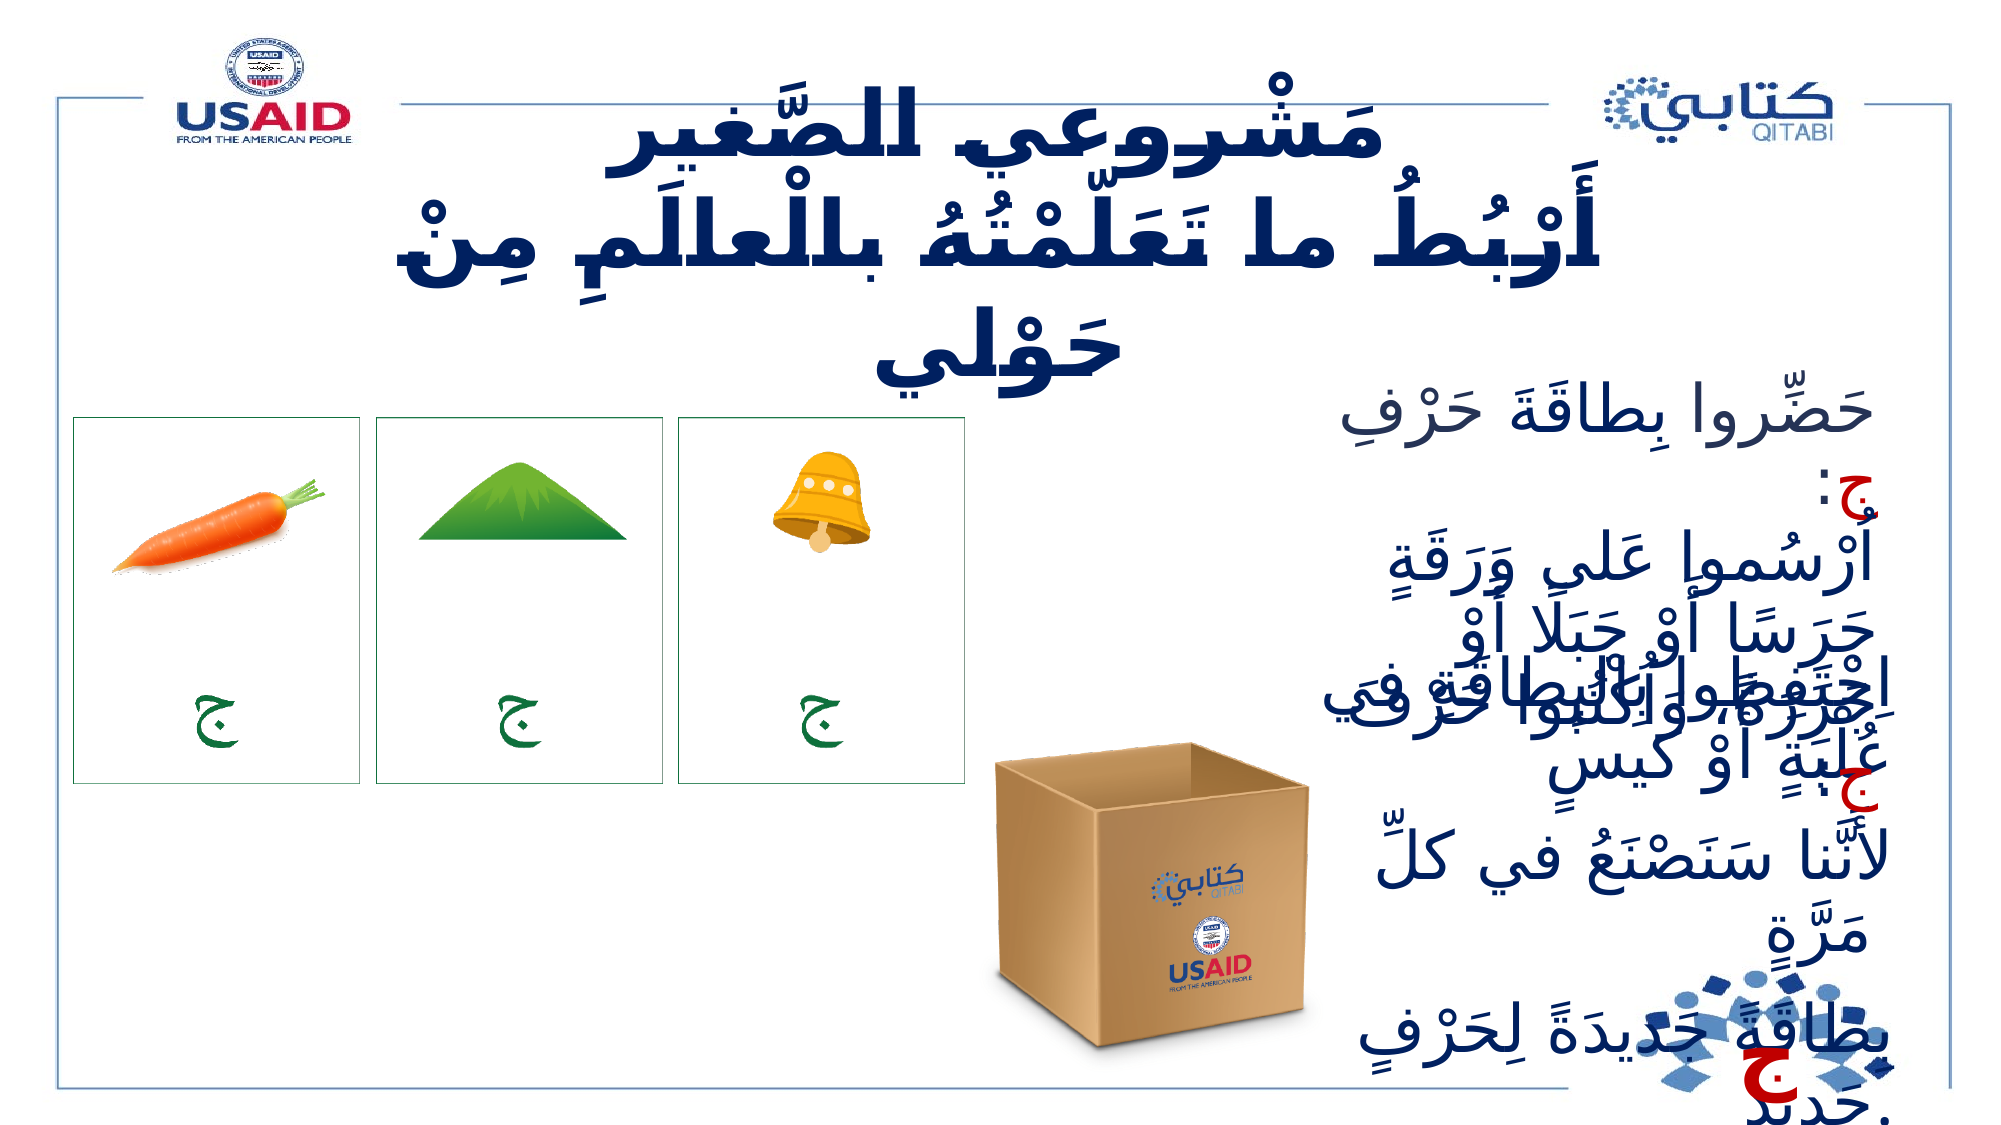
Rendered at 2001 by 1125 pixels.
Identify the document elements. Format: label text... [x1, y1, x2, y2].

text_box ج [1722, 992, 1813, 1108]
title مَشْروعي الصَّغير أَرْبُطُ ما تَعَلّمْتُهُ بالْعالَمِ مِنْ حَوْلي [376, 134, 1624, 326]
text_box حَضِّروا بِطاقَةَ حَرْفِ ج: اُرْسُموا عَلى وَرَقَةٍ جَرَسًا أَوْ جَبَلًا أَوْ جَزَرَةً، وَاُكْتُبوا حَرْفَ ج: [1290, 367, 1902, 622]
picture [0, 1, 2000, 1124]
text_box اِحْتَفِظوا بِالبِطاقَةِ في عُلْبَةٍ أَوْ كيسٍ لأَنَّنا سَنَصْنَعُ في كلِّ مَرَّةٍ بِطاقَةً جَديدَةً لِحَرْفٍ جَديدٍ. [1248, 641, 1902, 925]
